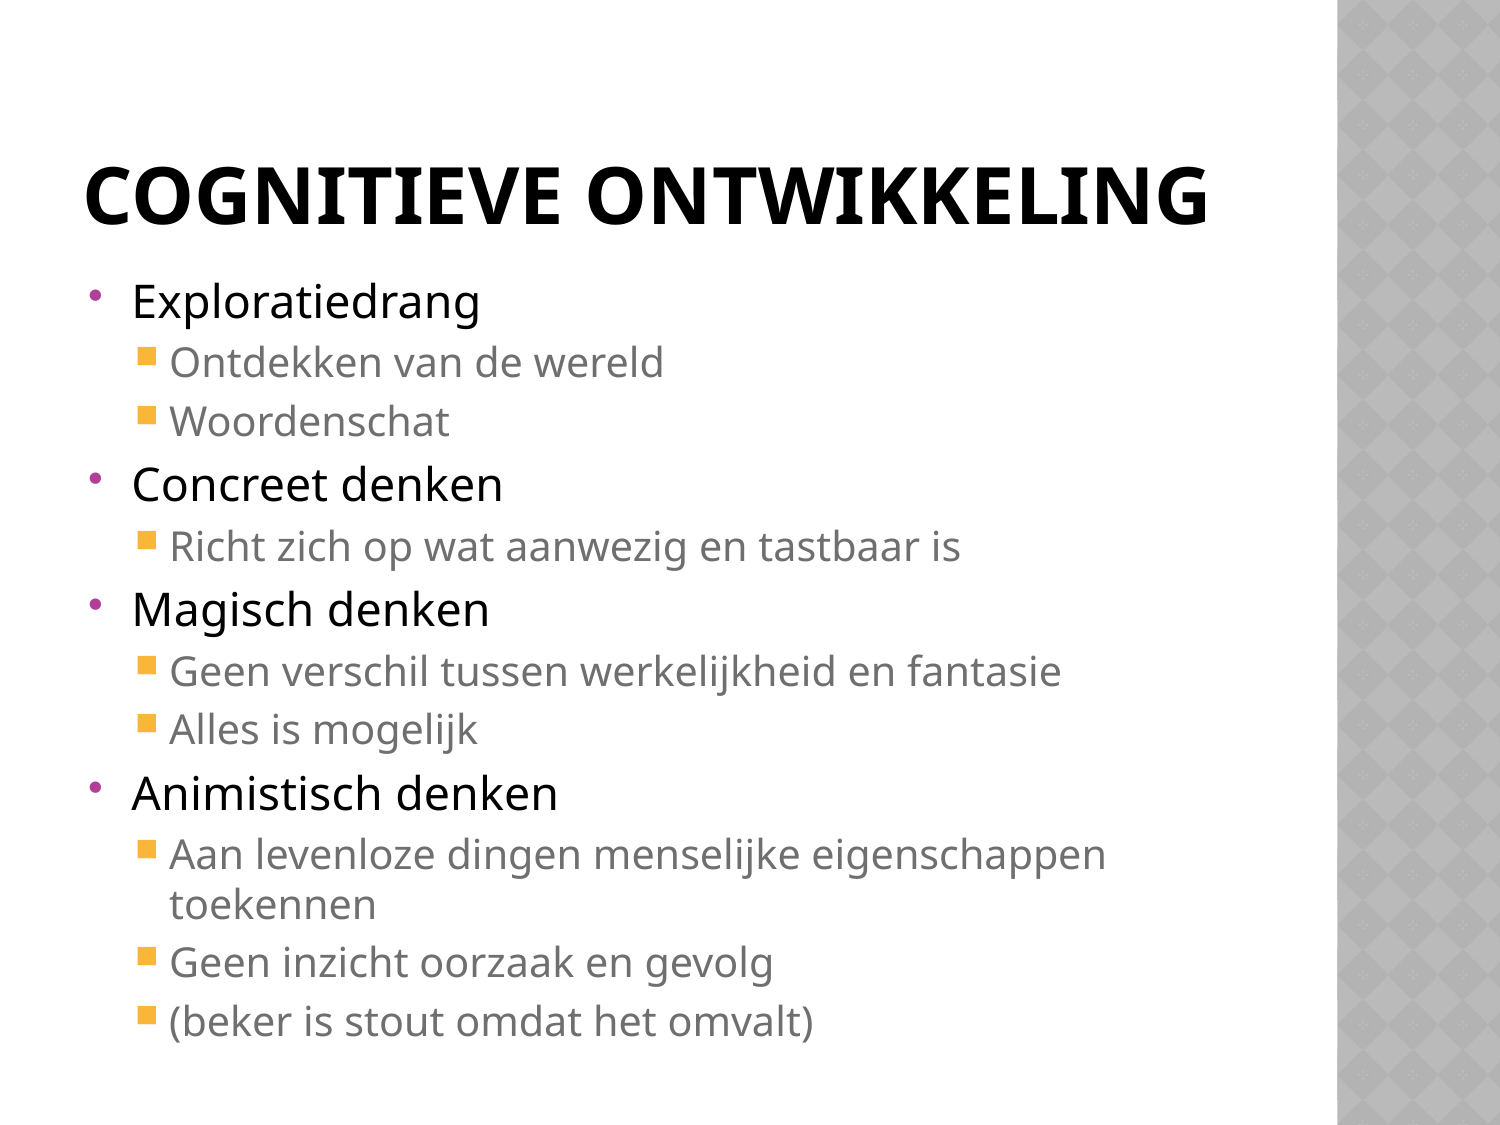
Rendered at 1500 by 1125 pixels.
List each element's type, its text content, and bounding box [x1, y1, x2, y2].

list Exploratiedrang Ontdekken van de wereld Woordenschat Concreet denken Richt zich op wat aanwezig en tastbaar is Magisch denken Geen verschil tussen werkelijkheid en fantasie Alles is mogelijk Animistisch denken Aan levenloze dingen menselijke eigenschappen toekennen Geen inzicht oorzaak en gevolg (beker is stout omdat het omvalt) [75, 264, 1263, 1059]
title Cognitieve ontwikkeling [75, 52, 1263, 240]
